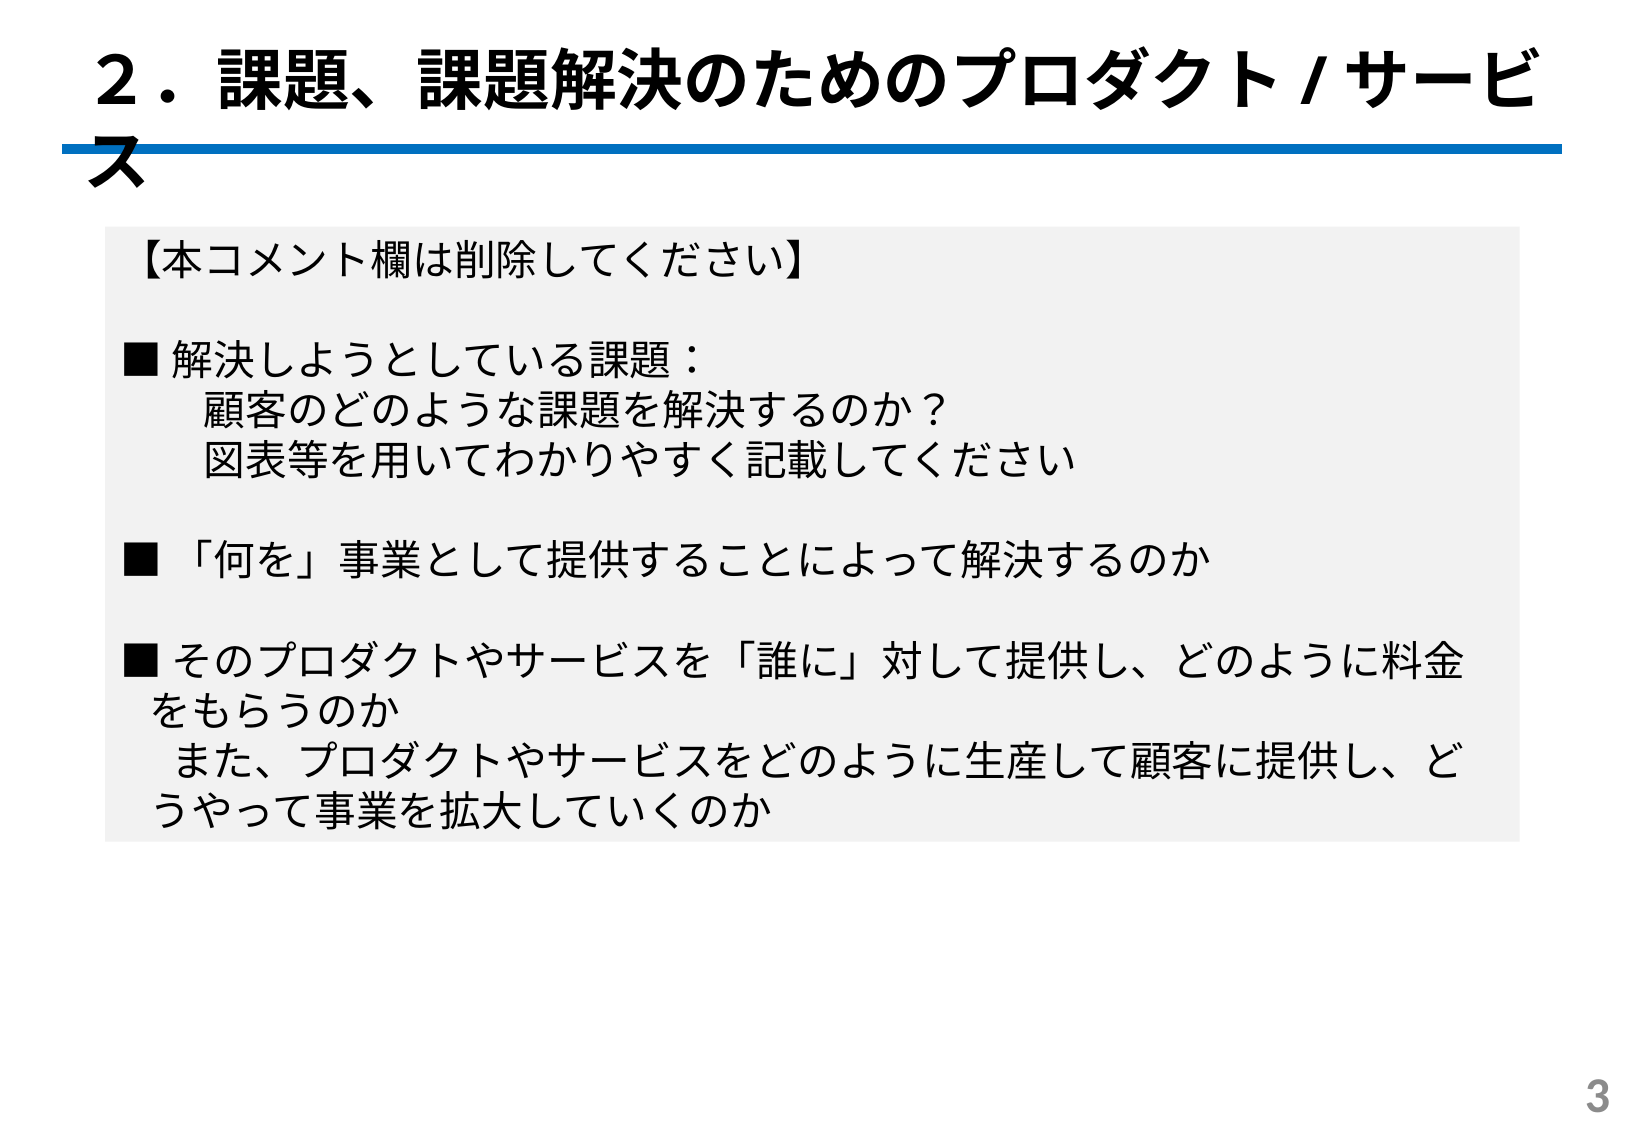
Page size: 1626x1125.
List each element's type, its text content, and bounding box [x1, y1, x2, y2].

text_box ２．課題、課題解決のためのプロダクト/サービス [68, 30, 1625, 206]
slide_number 3 [1245, 1062, 1625, 1123]
text_box 【本コメント欄は削除してください】 ■解決しようとしている課題： 顧客のどのような課題を解決するのか？ 図表等を用いてわかりやすく記載してください ■「何を」事業として提供することによって解決するのか ■そのプロダクトやサービスを「誰に」対して提供し、どのように料金をもらうのか また、プロダクトやサービスをどのように生産して顧客に提供し、どうやって事業を拡大していくのか [105, 226, 1520, 842]
